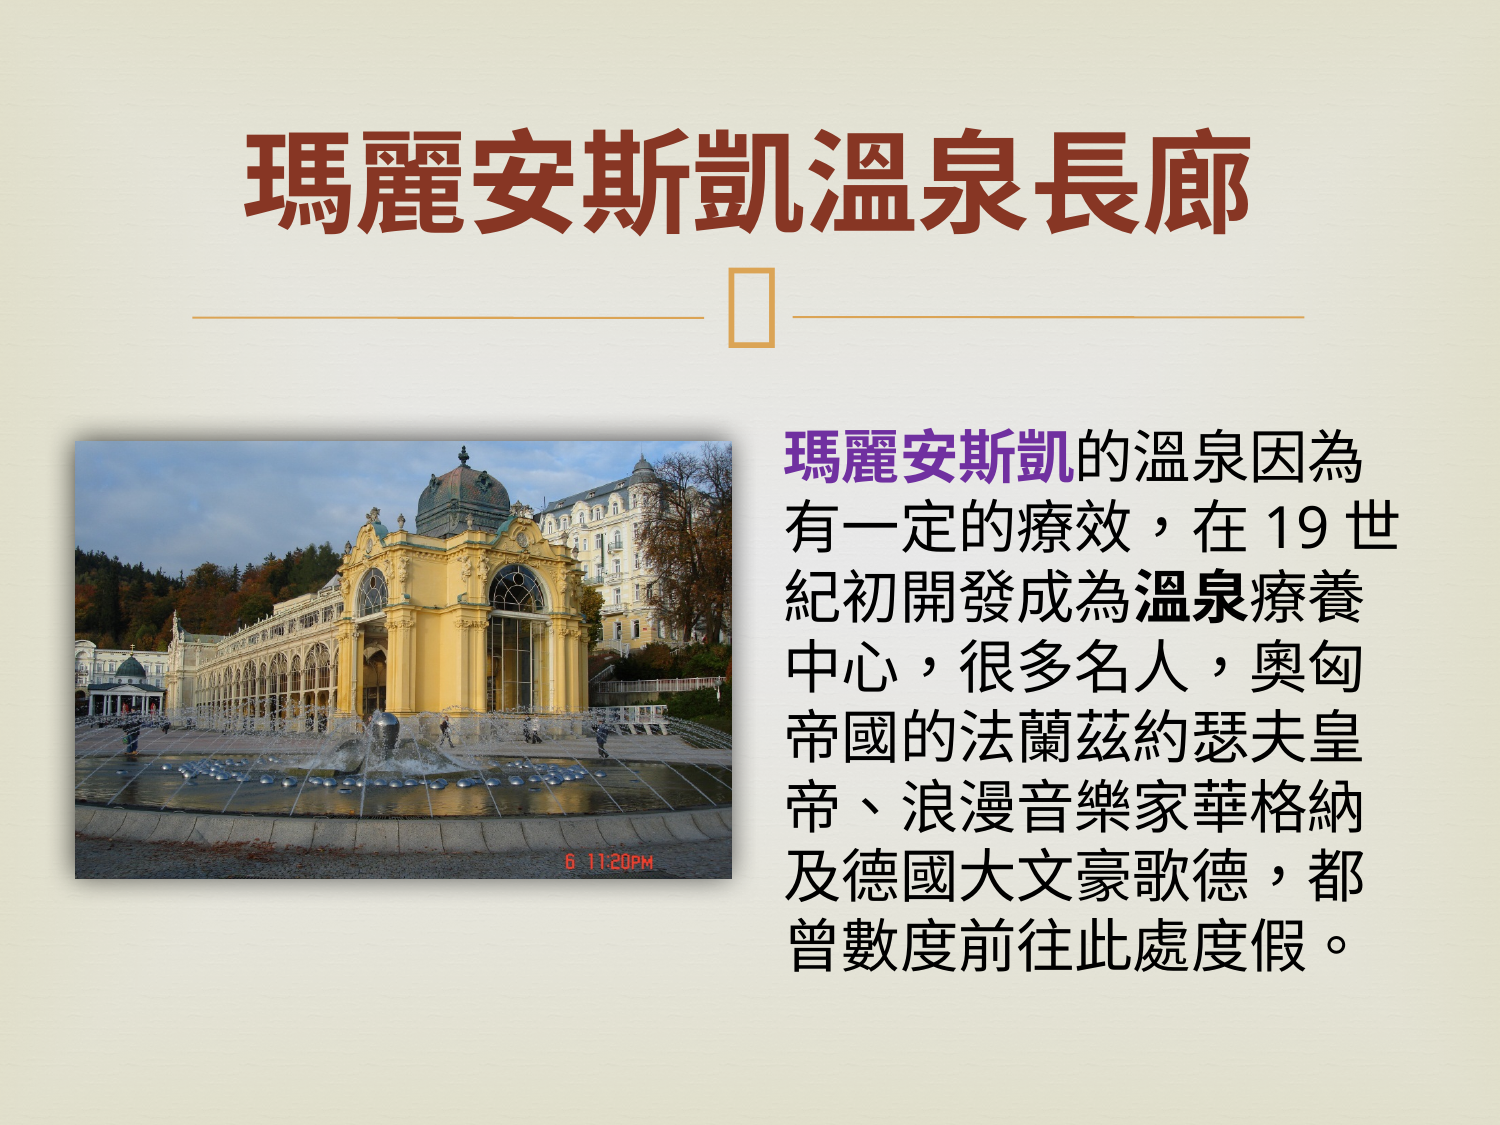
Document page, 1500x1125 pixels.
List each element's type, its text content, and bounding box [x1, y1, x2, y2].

text_box 瑪麗安斯凱的溫泉因為有一定的療效，在19世紀初開發成為溫泉療養中心，很多名人，奧匈帝國的法蘭茲約瑟夫皇帝、浪漫音樂家華格納及德國大文豪歌德，都曾數度前往此處度假。 [768, 349, 1426, 1050]
picture [74, 440, 732, 880]
title 瑪麗安斯凱溫泉長廊 [112, 93, 1386, 267]
